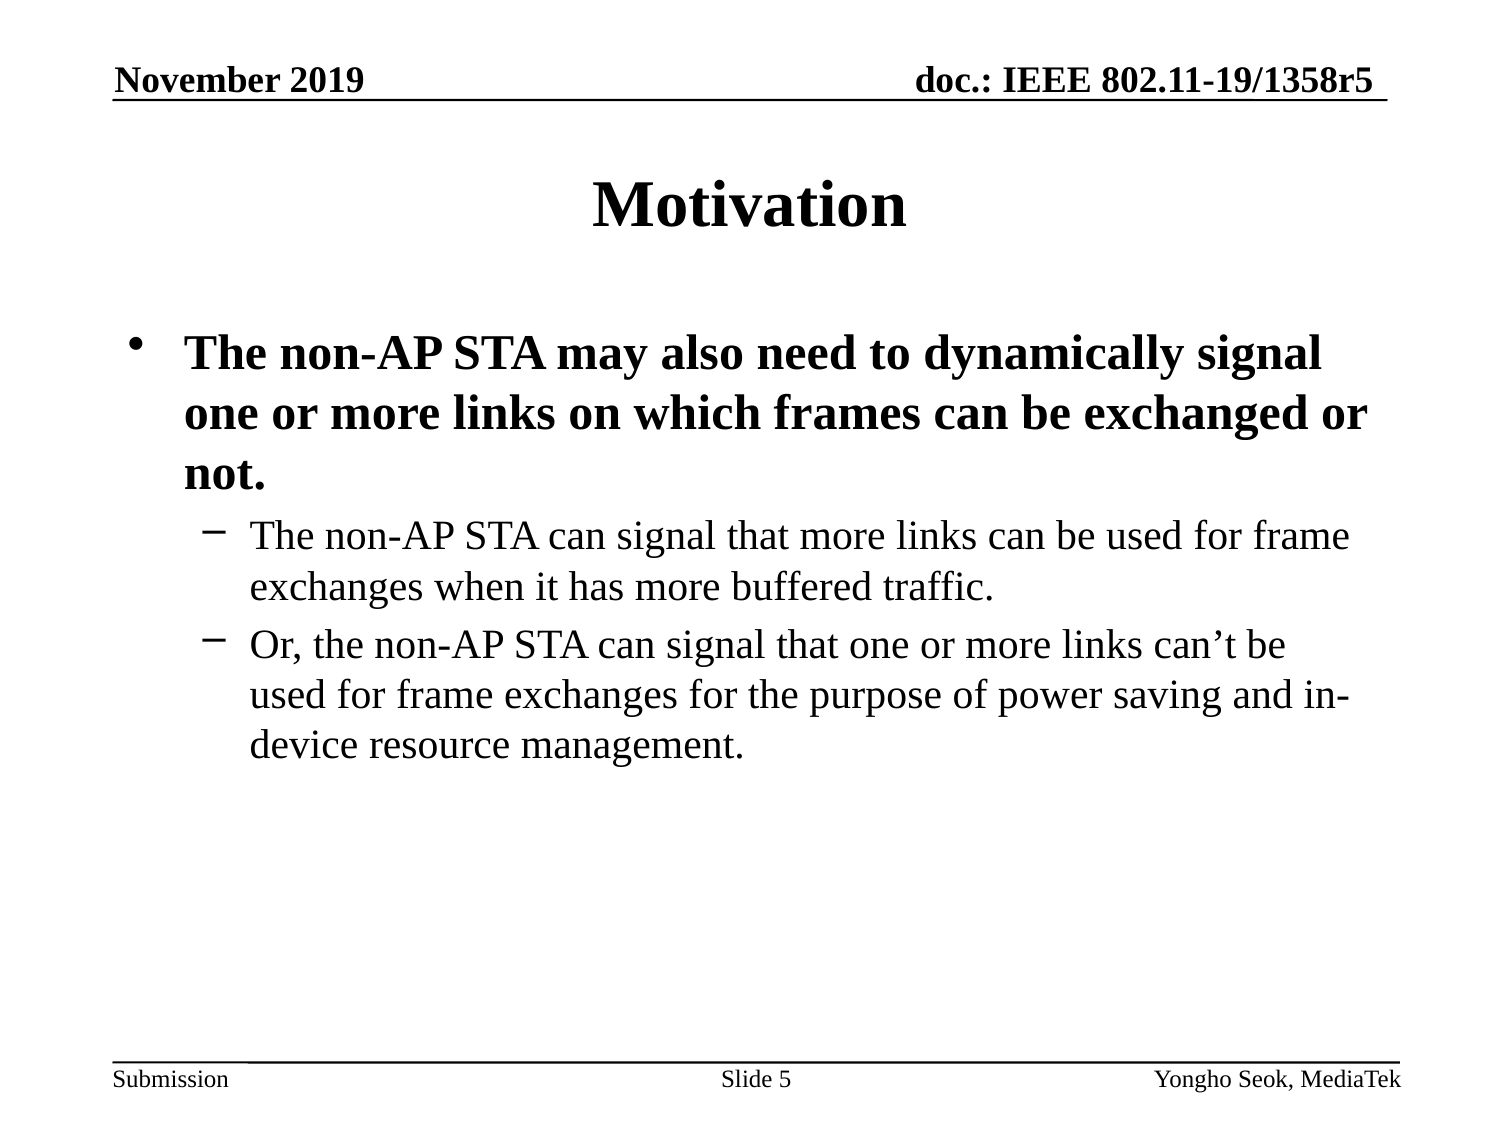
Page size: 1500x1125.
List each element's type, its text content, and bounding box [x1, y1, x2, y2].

title Motivation [0, 112, 1500, 288]
slide_number Slide 5 [712, 1061, 800, 1093]
list The non-AP STA may also need to dynamically signal one or more links on which frames can be exchanged or not. The non-AP STA can signal that more links can be used for frame exchanges when it has more buffered traffic. Or, the non-AP STA can signal that one or more links can’t be used for frame exchanges for the purpose of power saving and in-device resource management. [112, 312, 1388, 988]
footer Yongho Seok, MediaTek [1150, 1061, 1402, 1093]
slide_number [114, 54, 368, 101]
